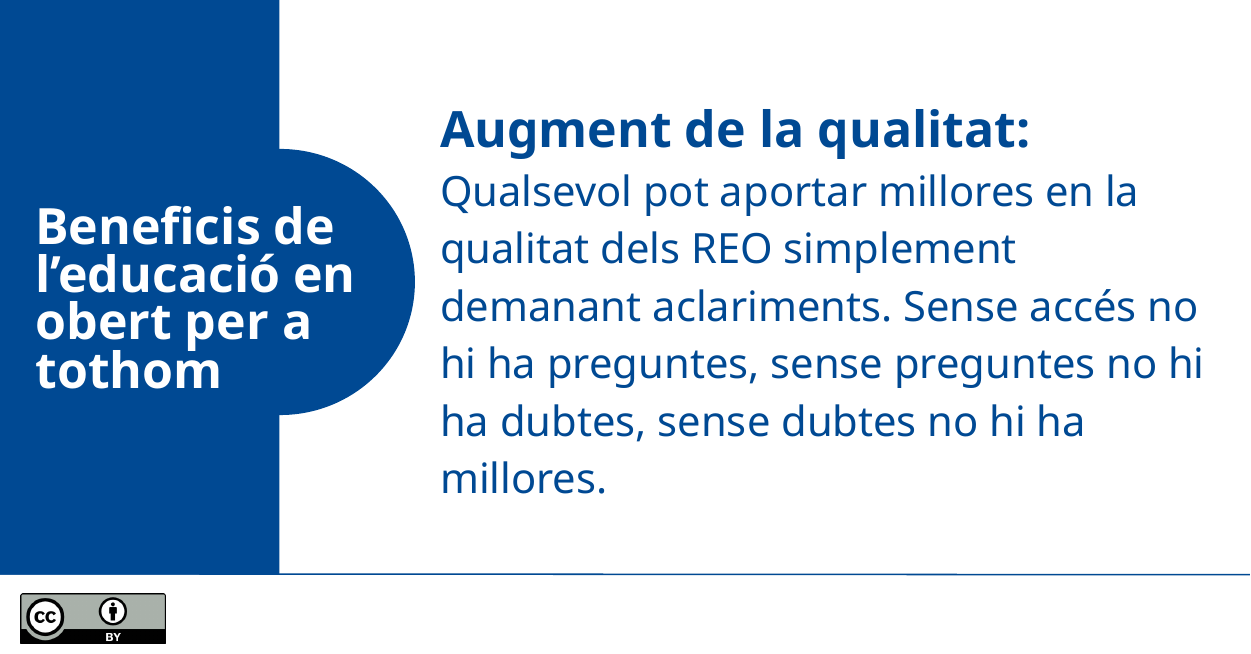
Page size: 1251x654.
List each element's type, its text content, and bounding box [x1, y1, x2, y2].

text_box Beneficis de l’educació en obert per a tothom [20, 190, 390, 413]
text_box [0, 582, 1250, 654]
text_box [183, 148, 378, 190]
text_box Augment de la qualitat: Qualsevol pot aportar millores en la qualitat dels REO simplement demanant aclariments. Sense accés no hi ha preguntes, sense preguntes no hi ha dubtes, sense dubtes no hi ha millores. [425, 72, 1237, 518]
picture [20, 592, 166, 645]
text_box [0, 0, 280, 573]
text_box [390, 204, 415, 360]
